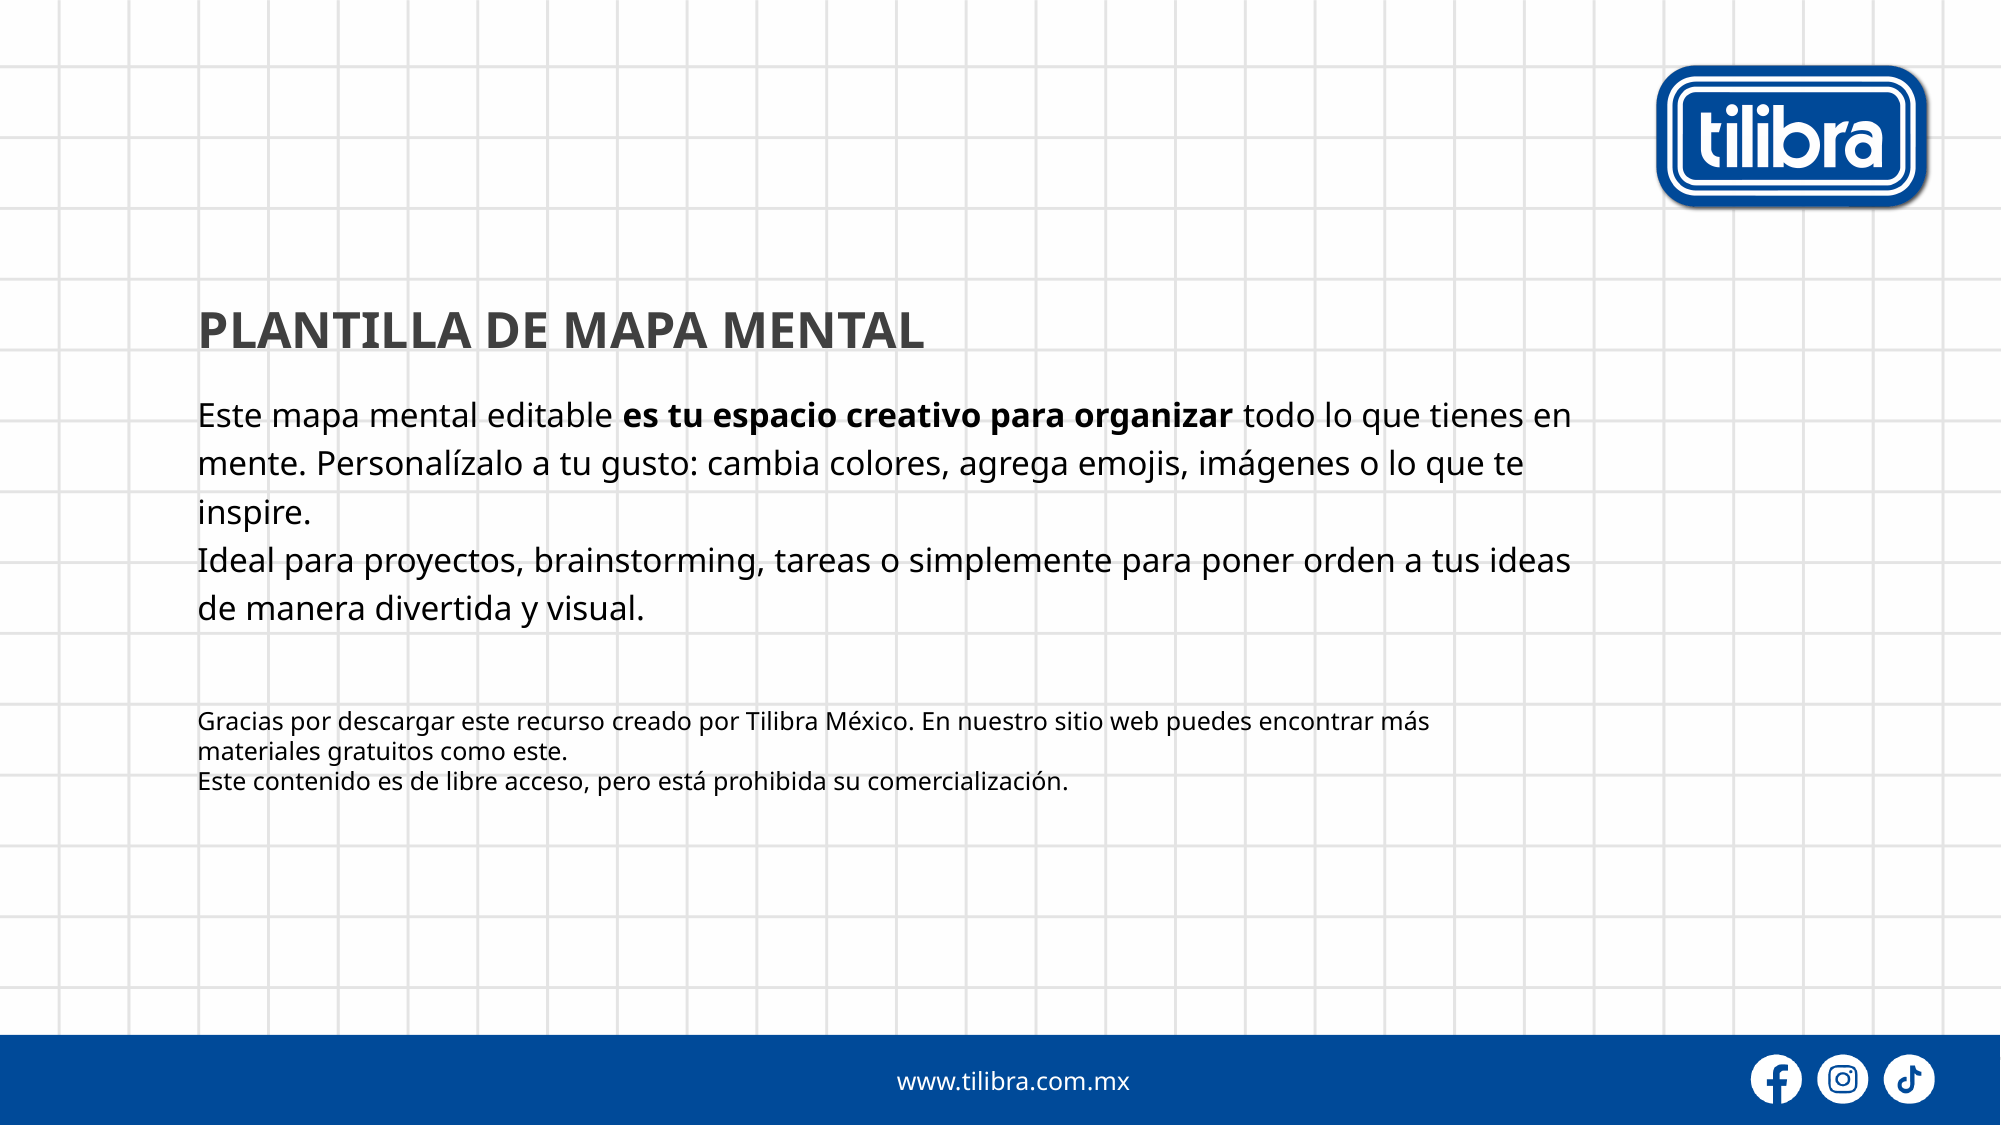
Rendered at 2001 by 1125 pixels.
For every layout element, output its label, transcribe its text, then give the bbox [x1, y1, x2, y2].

text_box PLANTILLA DE MAPA MENTAL [182, 291, 1620, 366]
text_box Gracias por descargar este recurso creado por Tilibra México. En nuestro sitio web puedes encontrar más materiales gratuitos como este. Este contenido es de libre acceso, pero está prohibida su comercialización. [182, 698, 1486, 804]
picture [1750, 1053, 1936, 1104]
picture [1651, 61, 1936, 216]
text_box www.tilibra.com.mx [723, 1058, 1304, 1103]
text_box Este mapa mental editable es tu espacio creativo para organizar todo lo que tienes en mente. Personalízalo a tu gusto: cambia colores, agrega emojis, imágenes o lo que te inspire. Ideal para proyectos, brainstorming, tareas o simplemente para poner orden a tus ideas de manera divertida y visual. [182, 378, 1594, 635]
text_box [0, 1033, 2000, 1125]
